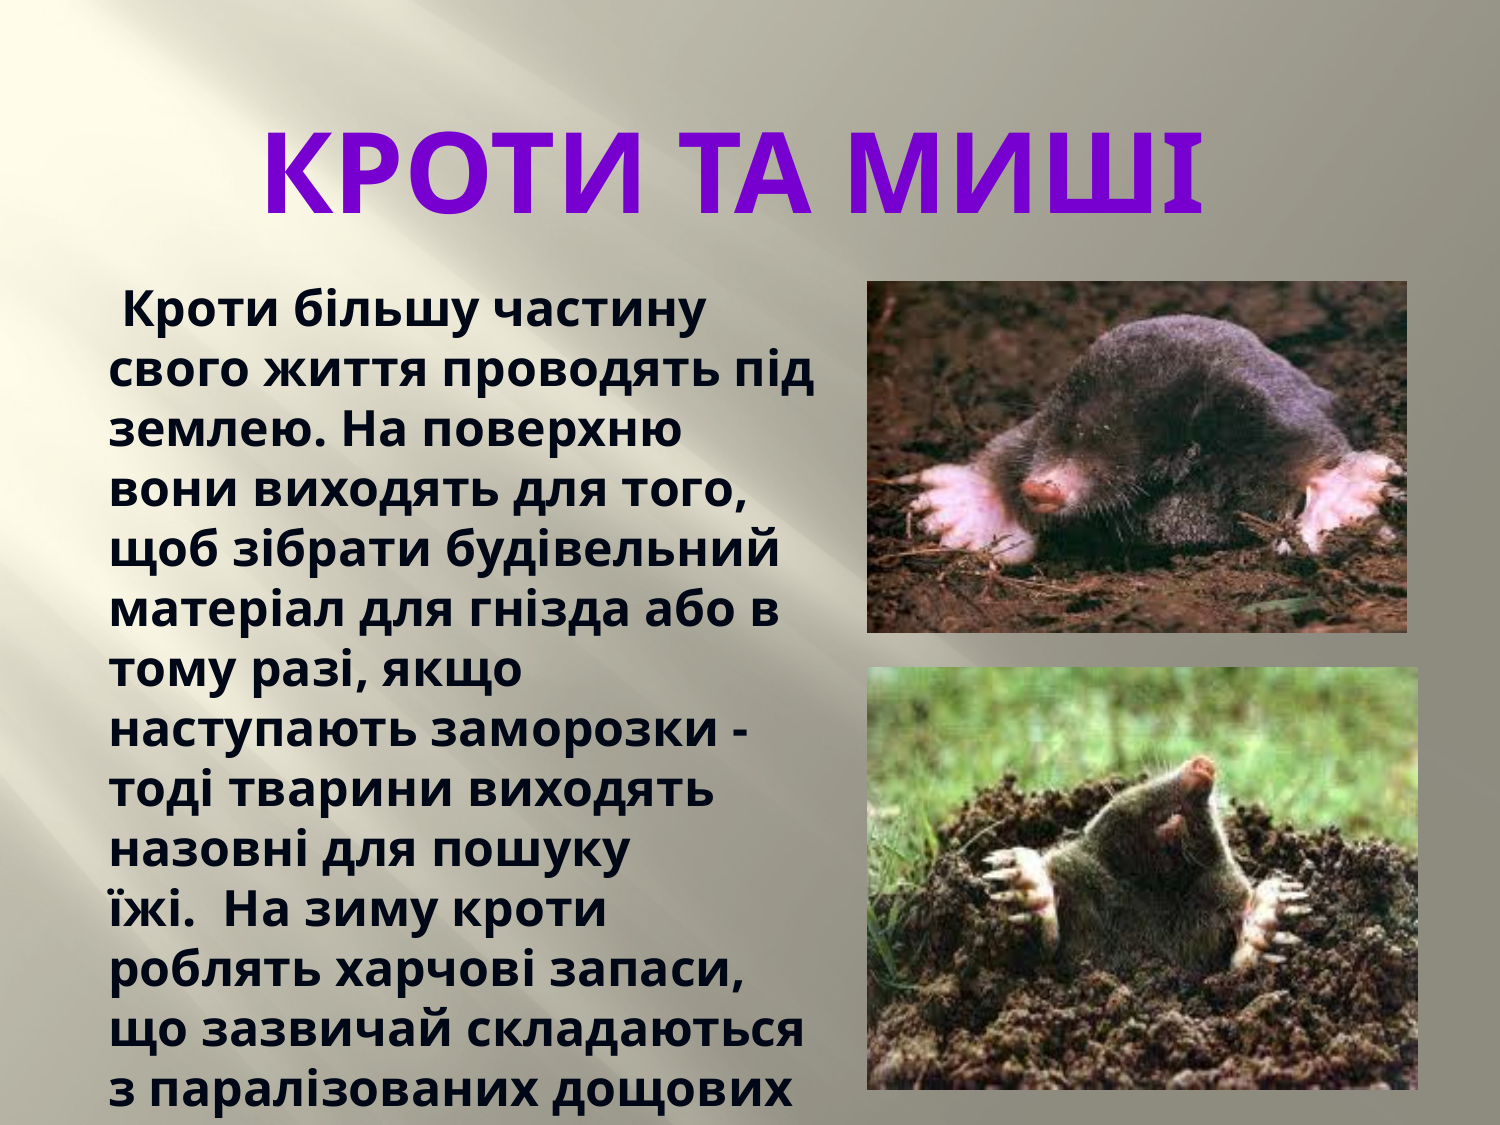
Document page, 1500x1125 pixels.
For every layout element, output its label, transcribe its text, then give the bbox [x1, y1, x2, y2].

text_box Кроти більшу частину свого життя проводять під землею. На поверхню вони виходять для того, щоб зібрати будівельний матеріал для гнізда або в тому разі, якщо наступають заморозки - тоді тварини виходять назовні для пошуку їжі. На зиму кроти роблять харчові запаси, що зазвичай складаються з паралізованих дощових черв'яків, яким вони прокушує голови. [93, 269, 832, 1125]
picture [866, 667, 1419, 1091]
picture [866, 280, 1407, 633]
text_box Кроти та миші [228, 93, 1236, 244]
